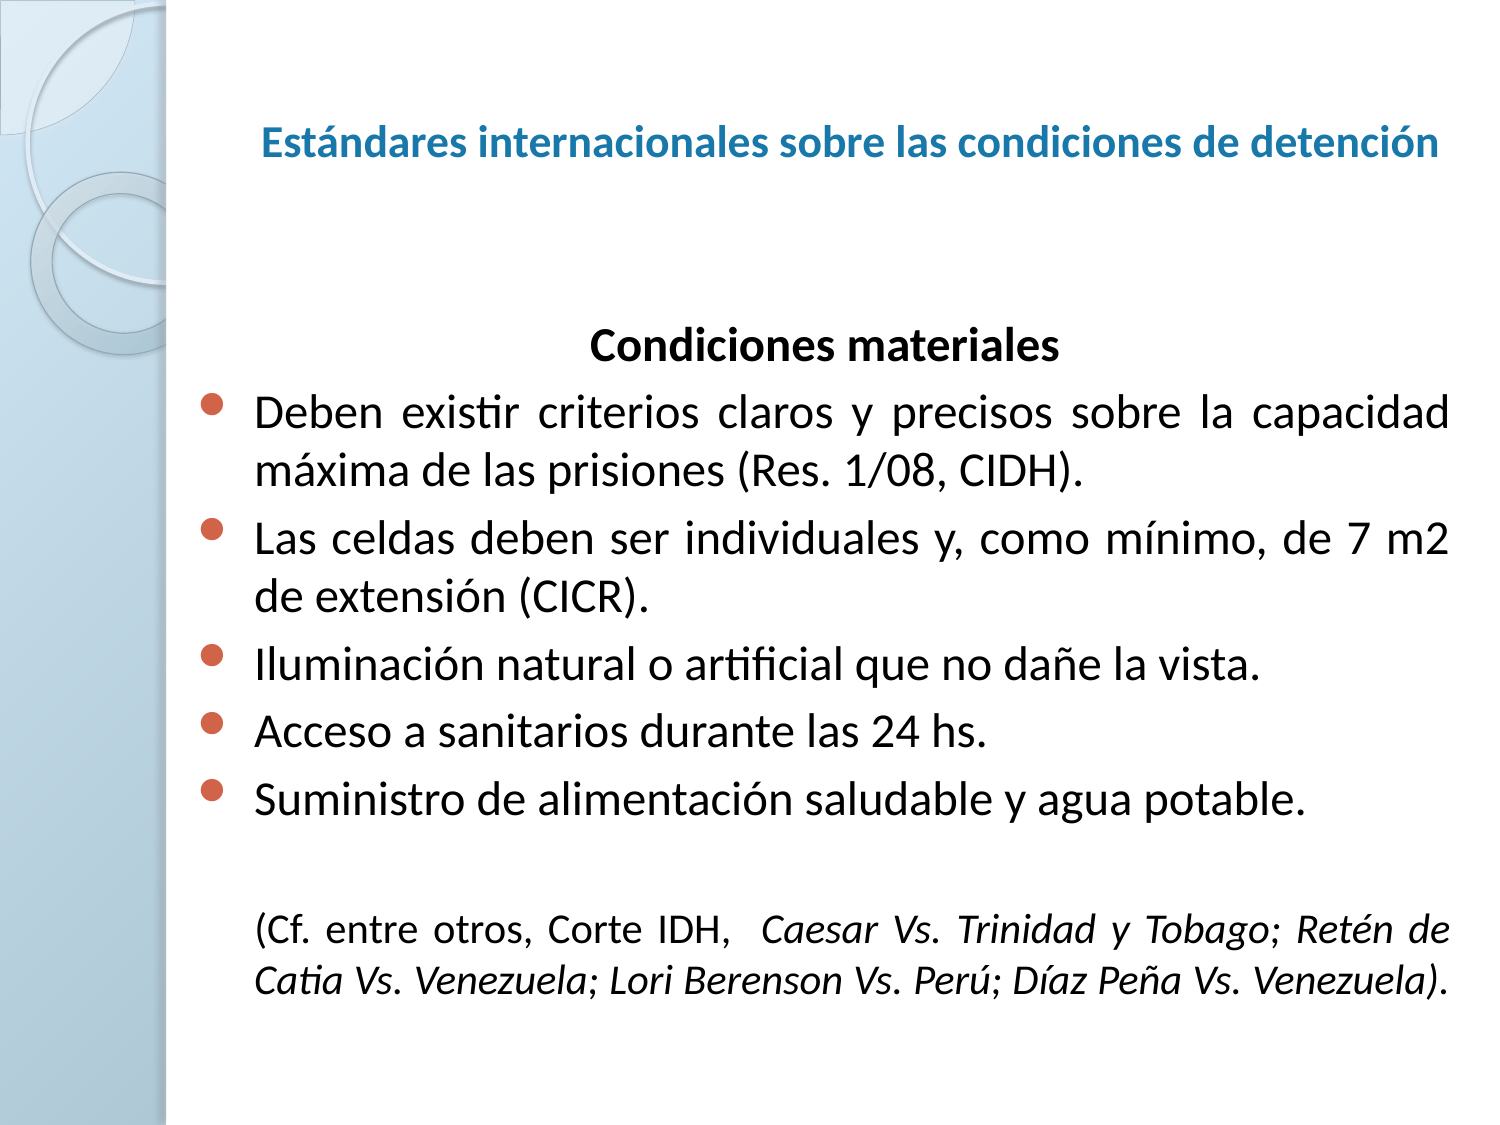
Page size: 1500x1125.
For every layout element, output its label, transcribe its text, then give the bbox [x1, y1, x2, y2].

title Estándares internacionales sobre las condiciones de detención [235, 45, 1466, 233]
list Condiciones materiales Deben existir criterios claros y precisos sobre la capacidad máxima de las prisiones (Res. 1/08, CIDH). Las celdas deben ser individuales y, como mínimo, de 7 m2 de extensión (CICR). Iluminación natural o artificial que no dañe la vista. Acceso a sanitarios durante las 24 hs. Suministro de alimentación saludable y agua potable. (Cf. entre otros, Corte IDH, Caesar Vs. Trinidad y Tobago; Retén de Catia Vs. Venezuela; Lori Berenson Vs. Perú; Díaz Peña Vs. Venezuela). [183, 237, 1466, 1025]
